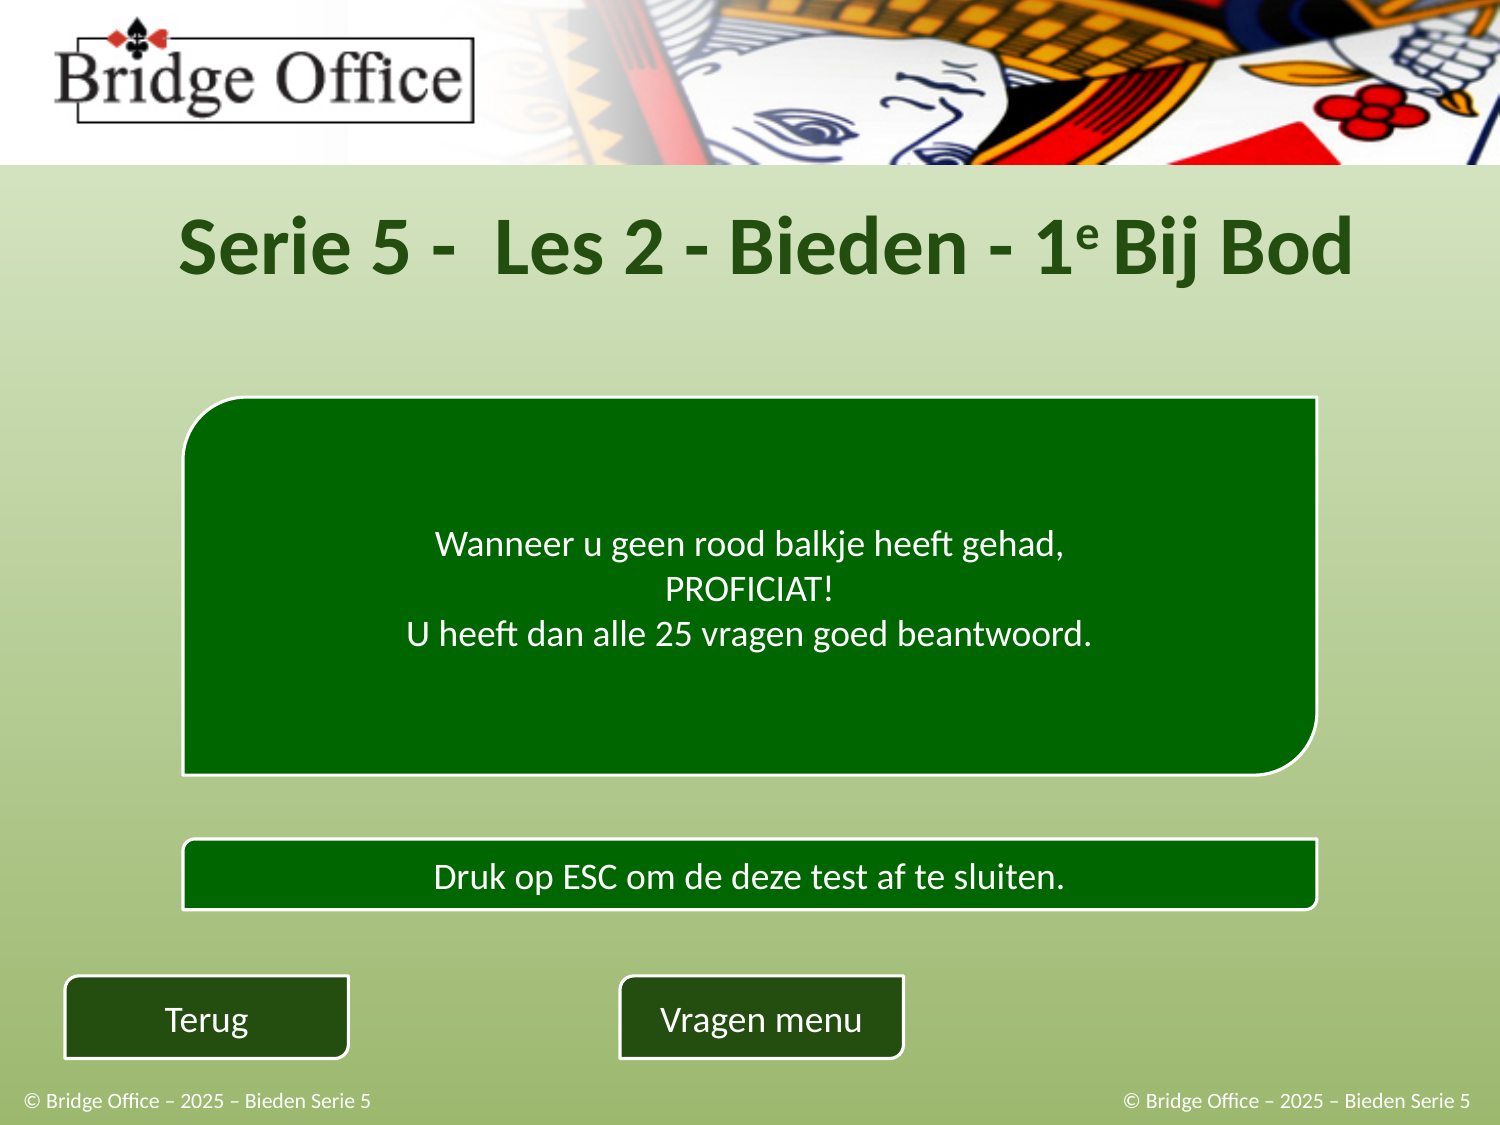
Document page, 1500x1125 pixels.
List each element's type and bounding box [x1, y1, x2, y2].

text_box [64, 183, 1470, 299]
text_box [181, 837, 1319, 912]
text_box [181, 395, 1319, 777]
text_box [618, 974, 906, 1061]
text_box [8, 1079, 393, 1121]
text_box [63, 974, 350, 1061]
picture [0, 0, 1500, 166]
text_box [1107, 1079, 1500, 1121]
